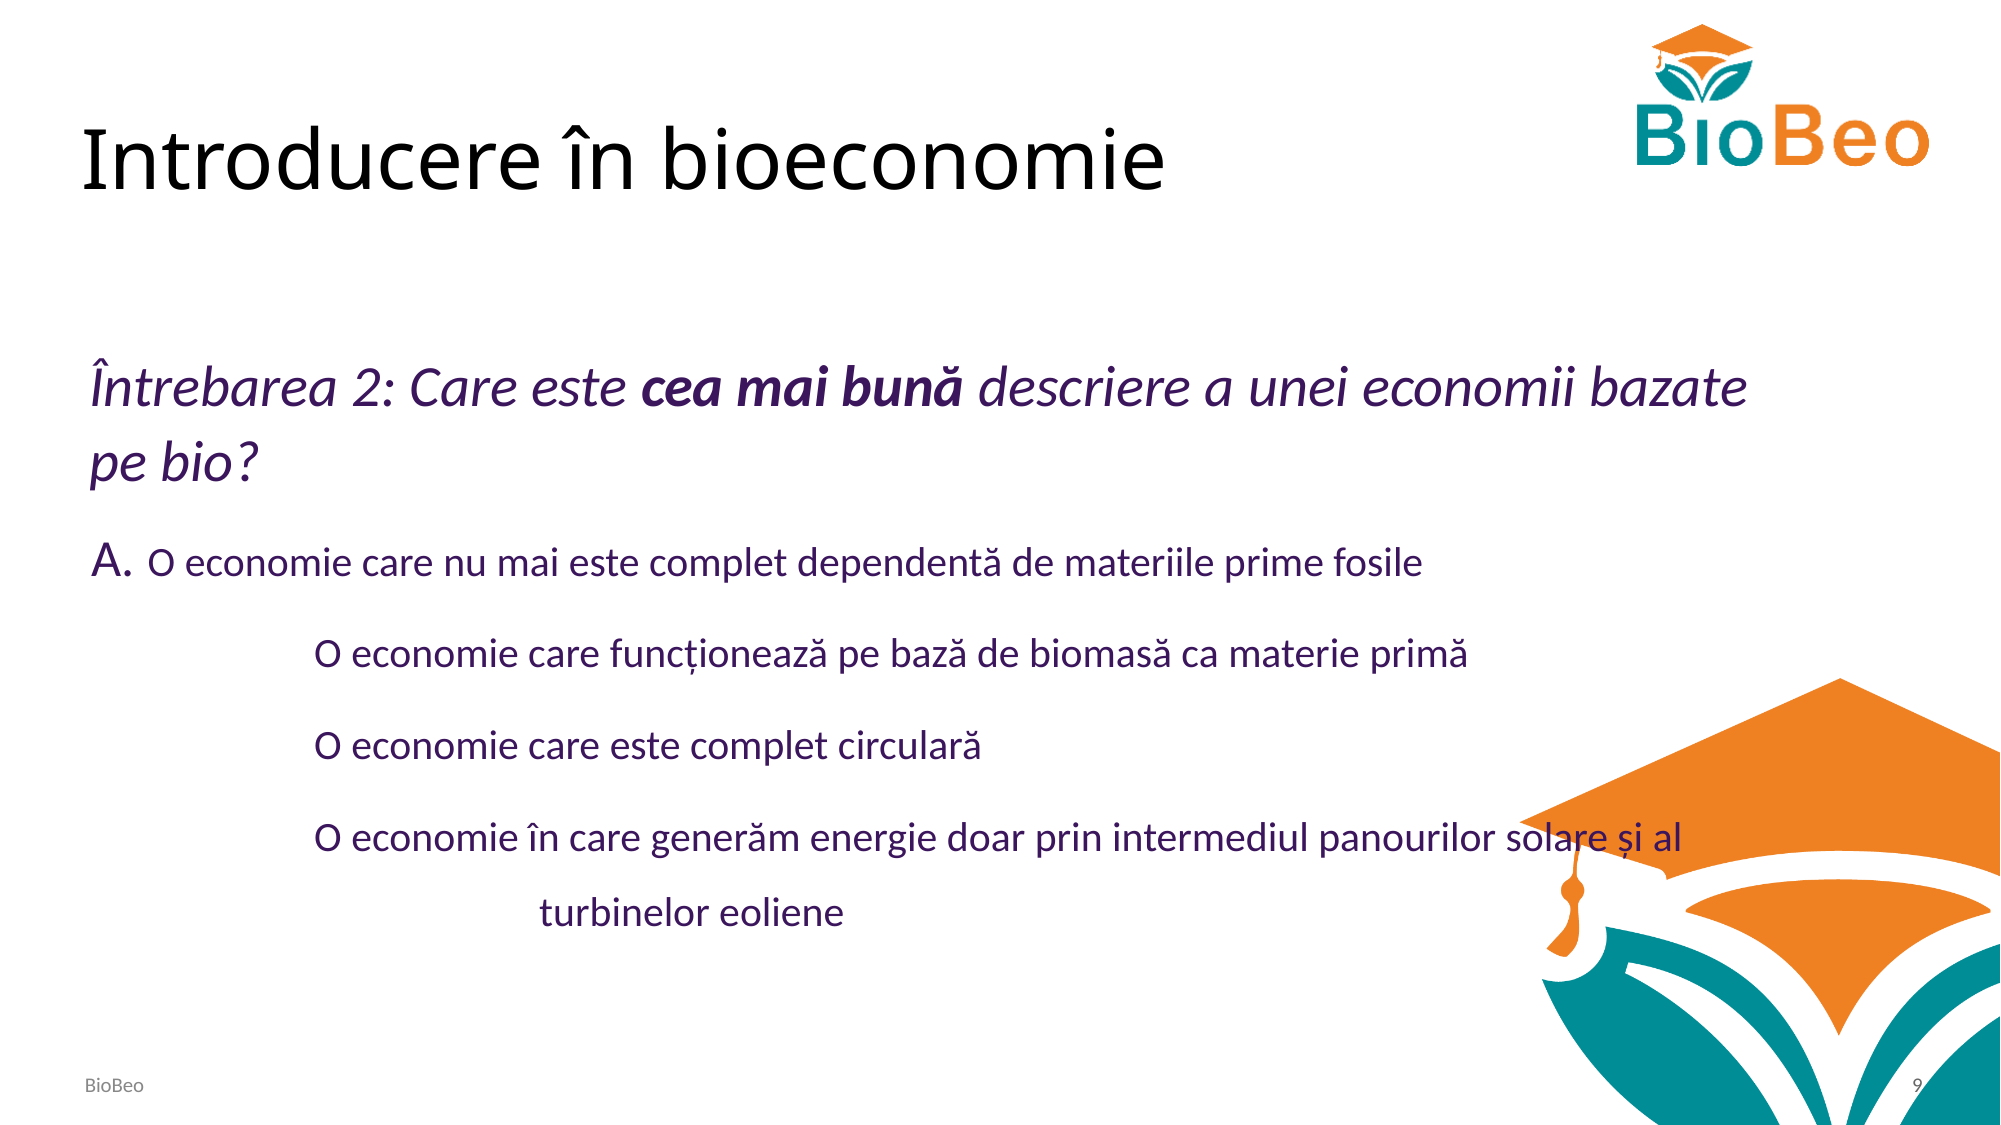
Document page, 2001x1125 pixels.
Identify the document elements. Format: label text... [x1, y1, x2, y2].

title Introducere în bioeconomie [73, 87, 1935, 237]
picture [1635, 22, 1931, 87]
picture [1478, 618, 2000, 1125]
text_box Întrebarea 2: Care este cea mai bună descriere a unei economii bazate pe bio? O economie care nu mai este complet dependentă de materiile prime fosile O economie care funcționează pe bază de biomasă ca materie primă O economie care este complet circulară O economie în care generăm energie doar prin intermediul panourilor solare și al turbinelor eoliene [81, 335, 1811, 942]
text_box BioBeo [77, 1063, 1798, 1104]
slide_number 9 [1901, 1062, 1931, 1106]
